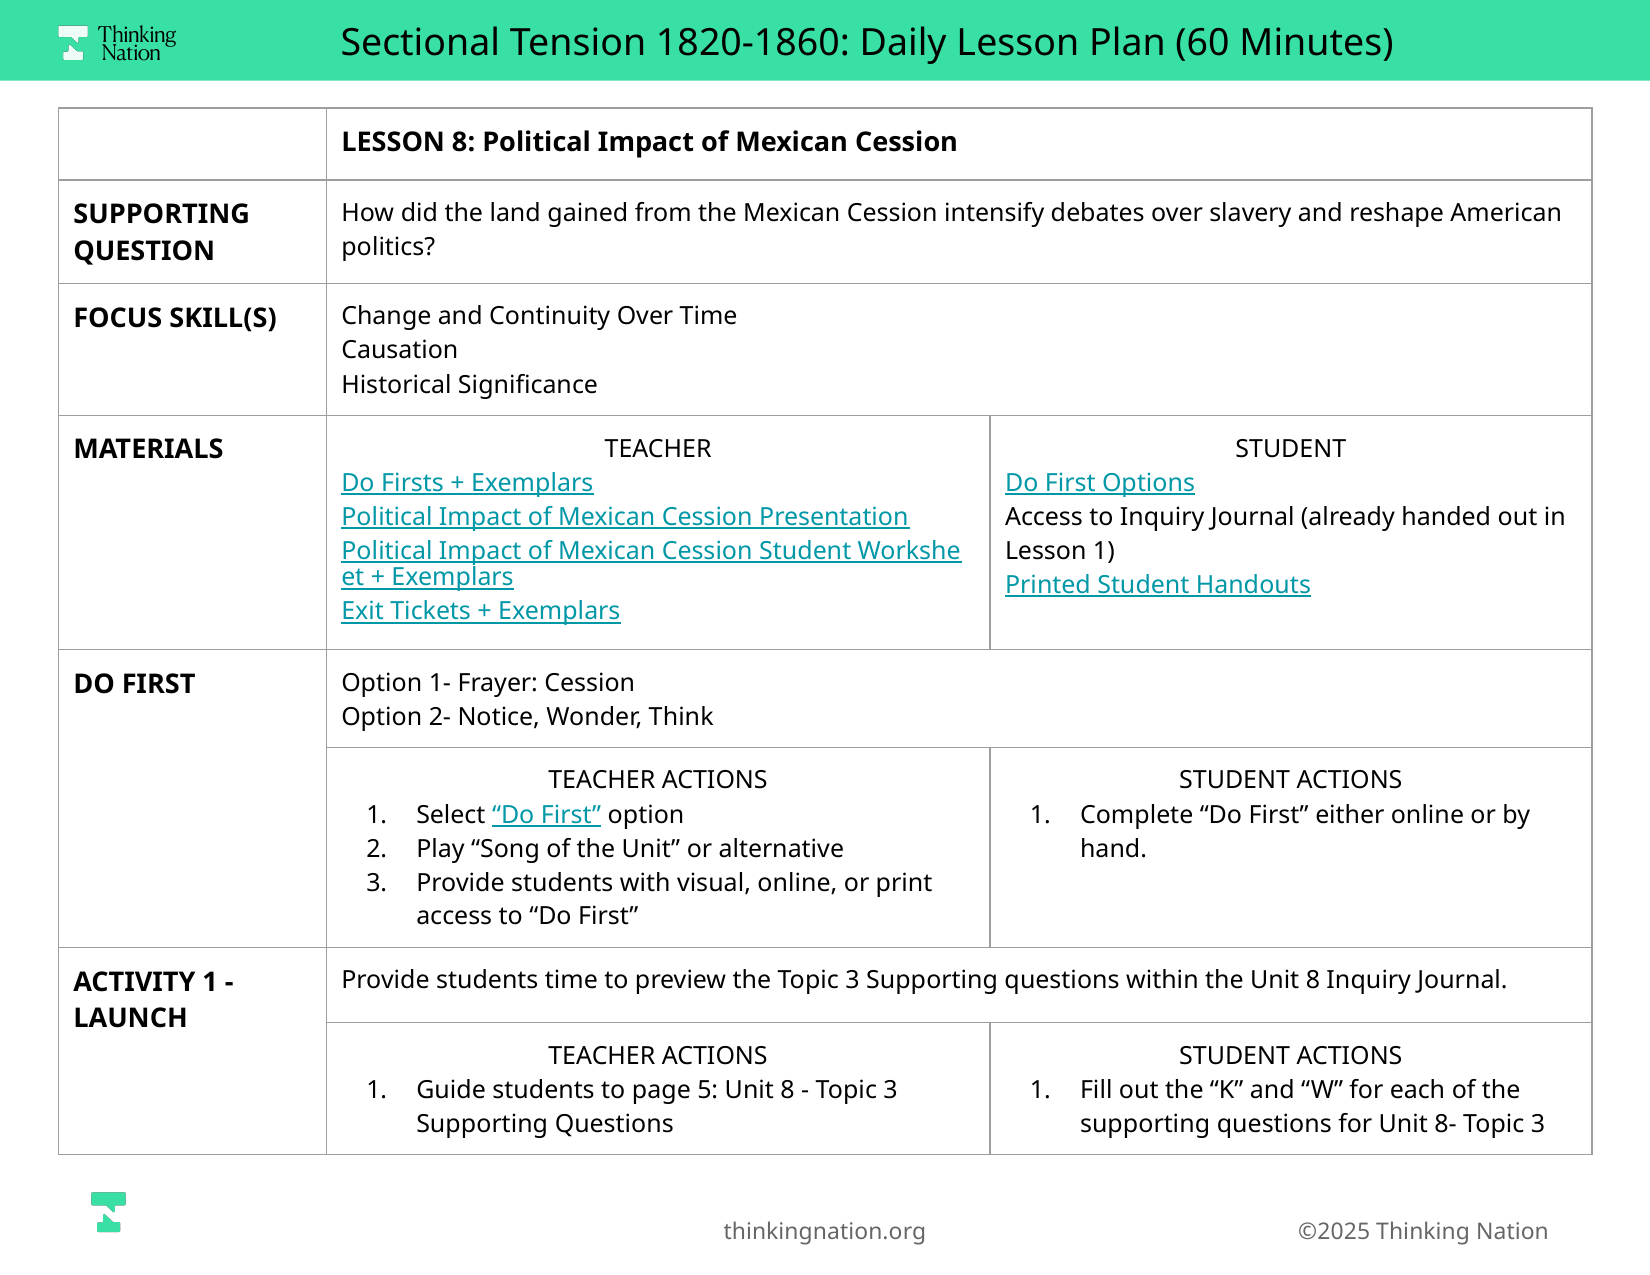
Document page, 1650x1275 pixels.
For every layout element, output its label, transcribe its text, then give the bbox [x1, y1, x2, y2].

table_header LESSON 8: Political Impact of Mexican Cession [327, 109, 1591, 179]
table_cell TEACHER ACTIONS Select “Do First” option Play “Song of the Unit” or alternative Provide students with visual, online, or print access to “Do First” [327, 748, 989, 947]
table_cell DO FIRST [59, 650, 326, 947]
picture [45, 14, 180, 85]
table_cell FOCUS SKILL(S) [59, 284, 326, 415]
text_box thinkingnation.org [629, 1200, 1021, 1240]
table_cell Provide students time to preview the Topic 3 Supporting questions within the Unit 8 Inquiry Journal. [327, 948, 1591, 1022]
table_cell ACTIVITY 1 - LAUNCH [59, 948, 326, 1154]
table_cell MATERIALS [59, 416, 326, 649]
text_box ©2025 Thinking Nation [1174, 1200, 1566, 1240]
table_cell STUDENT Do First Options Access to Inquiry Journal (already handed out in Lesson 1) Printed Student Handouts [991, 416, 1591, 649]
table_cell How did the land gained from the Mexican Cession intensify debates over slavery and reshape American politics? [327, 181, 1591, 283]
picture [80, 1184, 136, 1240]
table_cell SUPPORTING QUESTION [59, 181, 326, 283]
table_cell TEACHER Do Firsts + Exemplars Political Impact of Mexican Cession Presentation Political Impact of Mexican Cession Student Worksheet + Exemplars Exit Tickets + Exemplars [327, 416, 989, 649]
table_cell Option 1- Frayer: Cession Option 2- Notice, Wonder, Think [327, 650, 1591, 747]
table_header [59, 109, 326, 179]
table_cell STUDENT ACTIONS Fill out the “K” and “W” for each of the supporting questions for Unit 8- Topic 3 [991, 1023, 1591, 1154]
table_cell Change and Continuity Over Time Causation Historical Significance [327, 284, 1591, 415]
text_box Sectional Tension 1820-1860: Daily Lesson Plan (60 Minutes) [0, 0, 1650, 81]
table_cell TEACHER ACTIONS Guide students to page 5: Unit 8 - Topic 3 Supporting Questions [327, 1023, 989, 1154]
table_cell STUDENT ACTIONS Complete “Do First” either online or by hand. [991, 748, 1591, 947]
